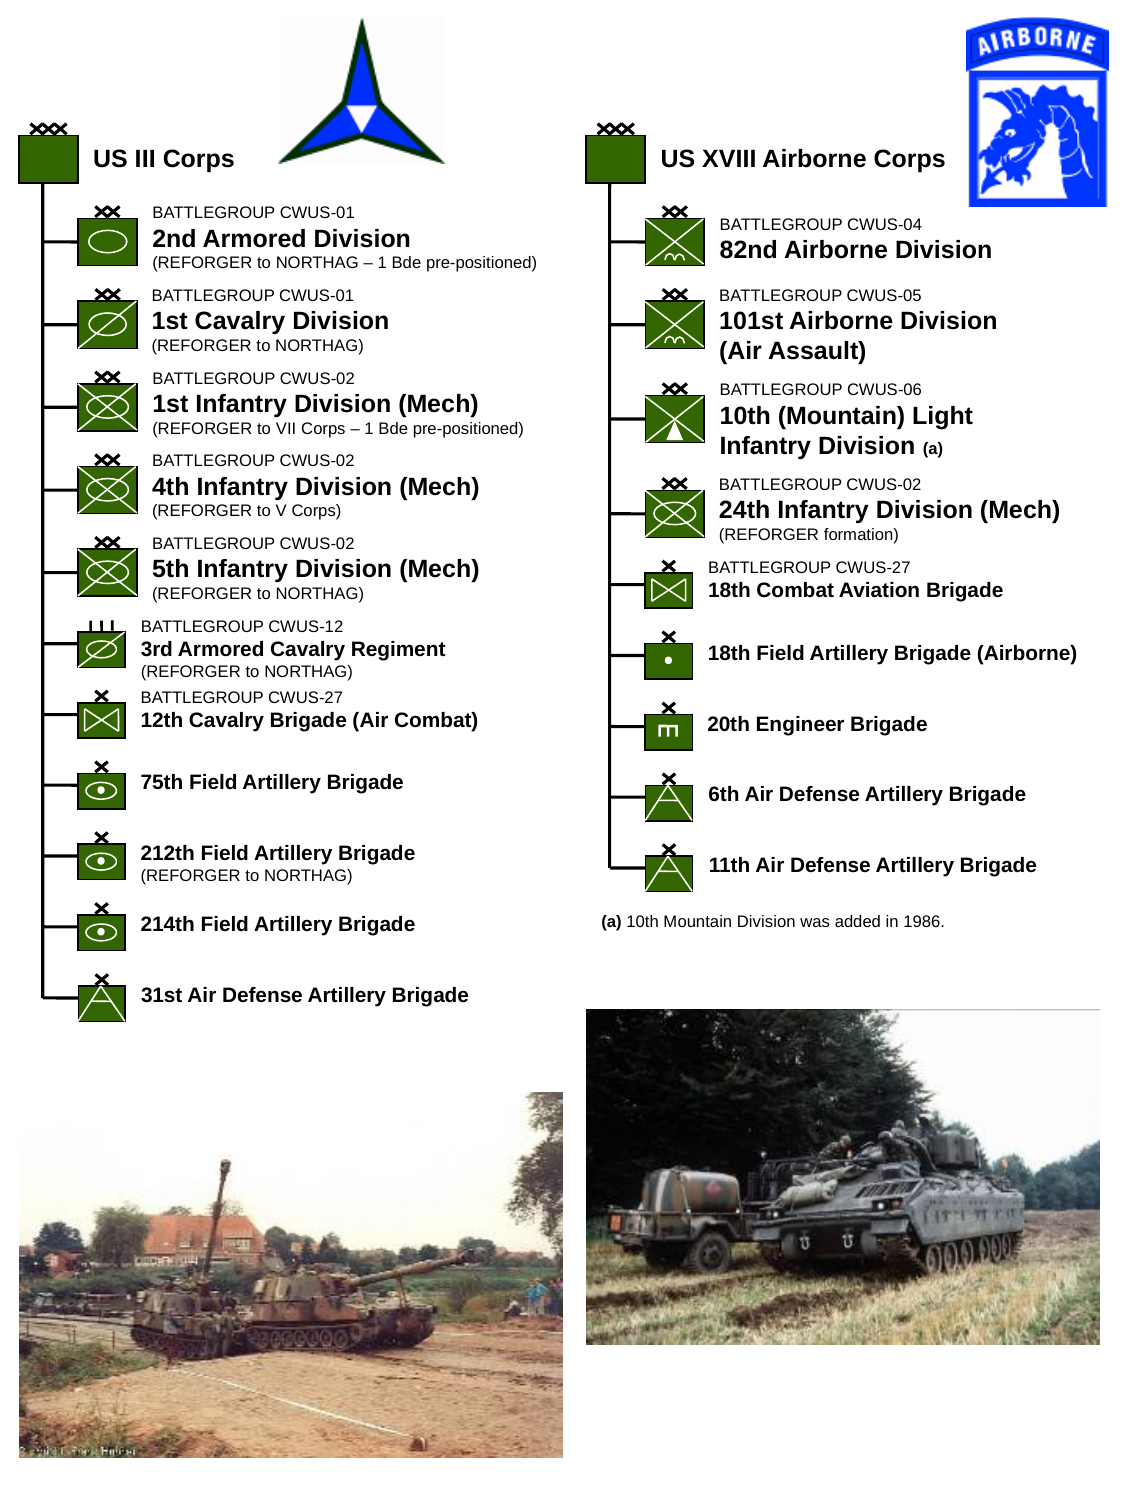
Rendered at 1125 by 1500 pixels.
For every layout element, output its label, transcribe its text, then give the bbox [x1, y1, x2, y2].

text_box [77, 702, 126, 739]
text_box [645, 572, 693, 609]
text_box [662, 844, 676, 855]
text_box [645, 218, 705, 266]
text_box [645, 714, 693, 750]
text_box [77, 383, 137, 431]
text_box BATTLEGROUP CWUS-04 82nd Airborne Division [704, 206, 1008, 272]
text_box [662, 478, 687, 489]
text_box BATTLEGROUP CWUS-01 2nd Armored Division (REFORGER to NORTHAG – 1 Bde pre-positioned) [137, 194, 553, 280]
text_box BATTLEGROUP CWUS-02 5th Infantry Division (Mech) (REFORGER to NORTHAG) [137, 525, 496, 611]
text_box BATTLEGROUP CWUS-02 24th Infantry Division (Mech) (REFORGER formation) [704, 466, 1077, 551]
text_box BATTLEGROUP CWUS-01 1st Cavalry Division (REFORGER to NORTHAG) [136, 277, 405, 362]
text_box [77, 773, 126, 809]
text_box BATTLEGROUP CWUS-02 1st Infantry Division (Mech) (REFORGER to VII Corps – 1 Bde pre-positioned) [137, 360, 540, 445]
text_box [645, 856, 693, 892]
text_box (a) 10th Mountain Division was added in 1986. [586, 903, 961, 938]
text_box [77, 844, 126, 880]
text_box US XVIII Airborne Corps [645, 135, 962, 181]
text_box 11th Air Defense Artillery Brigade [693, 844, 1052, 885]
text_box US III Corps [78, 135, 251, 181]
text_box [95, 206, 120, 217]
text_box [662, 631, 675, 643]
text_box 214th Field Artillery Brigade [125, 903, 431, 944]
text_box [90, 620, 113, 631]
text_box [662, 289, 687, 300]
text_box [662, 383, 687, 394]
text_box BATTLEGROUP CWUS-27 12th Cavalry Brigade (Air Combat) [125, 679, 494, 739]
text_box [95, 454, 120, 465]
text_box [30, 123, 67, 135]
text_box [95, 832, 108, 843]
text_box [645, 785, 693, 821]
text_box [95, 371, 120, 383]
text_box [19, 135, 78, 184]
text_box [662, 702, 675, 714]
text_box BATTLEGROUP CWUS-02 4th Infantry Division (Mech) (REFORGER to V Corps) [137, 442, 496, 525]
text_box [95, 690, 108, 702]
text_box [645, 301, 705, 349]
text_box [645, 395, 705, 443]
text_box BATTLEGROUP CWUS-05 101st Airborne Division (Air Assault) [704, 277, 1014, 372]
text_box 75th Field Artillery Brigade [125, 761, 419, 802]
picture [966, 17, 1109, 207]
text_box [77, 218, 137, 266]
text_box 18th Field Artillery Brigade (Airborne) [693, 631, 1093, 672]
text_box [78, 986, 126, 1022]
text_box 20th Engineer Brigade [692, 702, 943, 743]
picture [586, 1009, 1100, 1345]
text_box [77, 915, 126, 951]
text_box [95, 761, 108, 773]
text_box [77, 466, 137, 514]
picture [278, 17, 445, 164]
text_box BATTLEGROUP CWUS-06 10th (Mountain) Light Infantry Division (a) [704, 371, 989, 466]
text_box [95, 537, 120, 548]
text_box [662, 773, 676, 784]
text_box BATTLEGROUP CWUS-12 3rd Armored Cavalry Regiment (REFORGER to NORTHAG) [126, 608, 461, 679]
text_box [95, 903, 108, 914]
picture [18, 1092, 563, 1458]
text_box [77, 549, 137, 597]
text_box [586, 135, 646, 184]
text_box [645, 490, 705, 538]
text_box 31st Air Defense Artillery Brigade [126, 974, 484, 1015]
text_box BATTLEGROUP CWUS-27 18th Combat Aviation Brigade [693, 549, 1019, 609]
text_box 212th Field Artillery Brigade (REFORGER to NORTHAG) [125, 832, 431, 893]
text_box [95, 974, 108, 985]
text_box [662, 560, 675, 572]
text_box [597, 123, 634, 135]
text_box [662, 206, 687, 217]
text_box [645, 643, 693, 680]
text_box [95, 289, 120, 300]
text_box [77, 631, 126, 668]
text_box 6th Air Defense Artillery Brigade [693, 773, 1041, 814]
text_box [78, 301, 138, 349]
